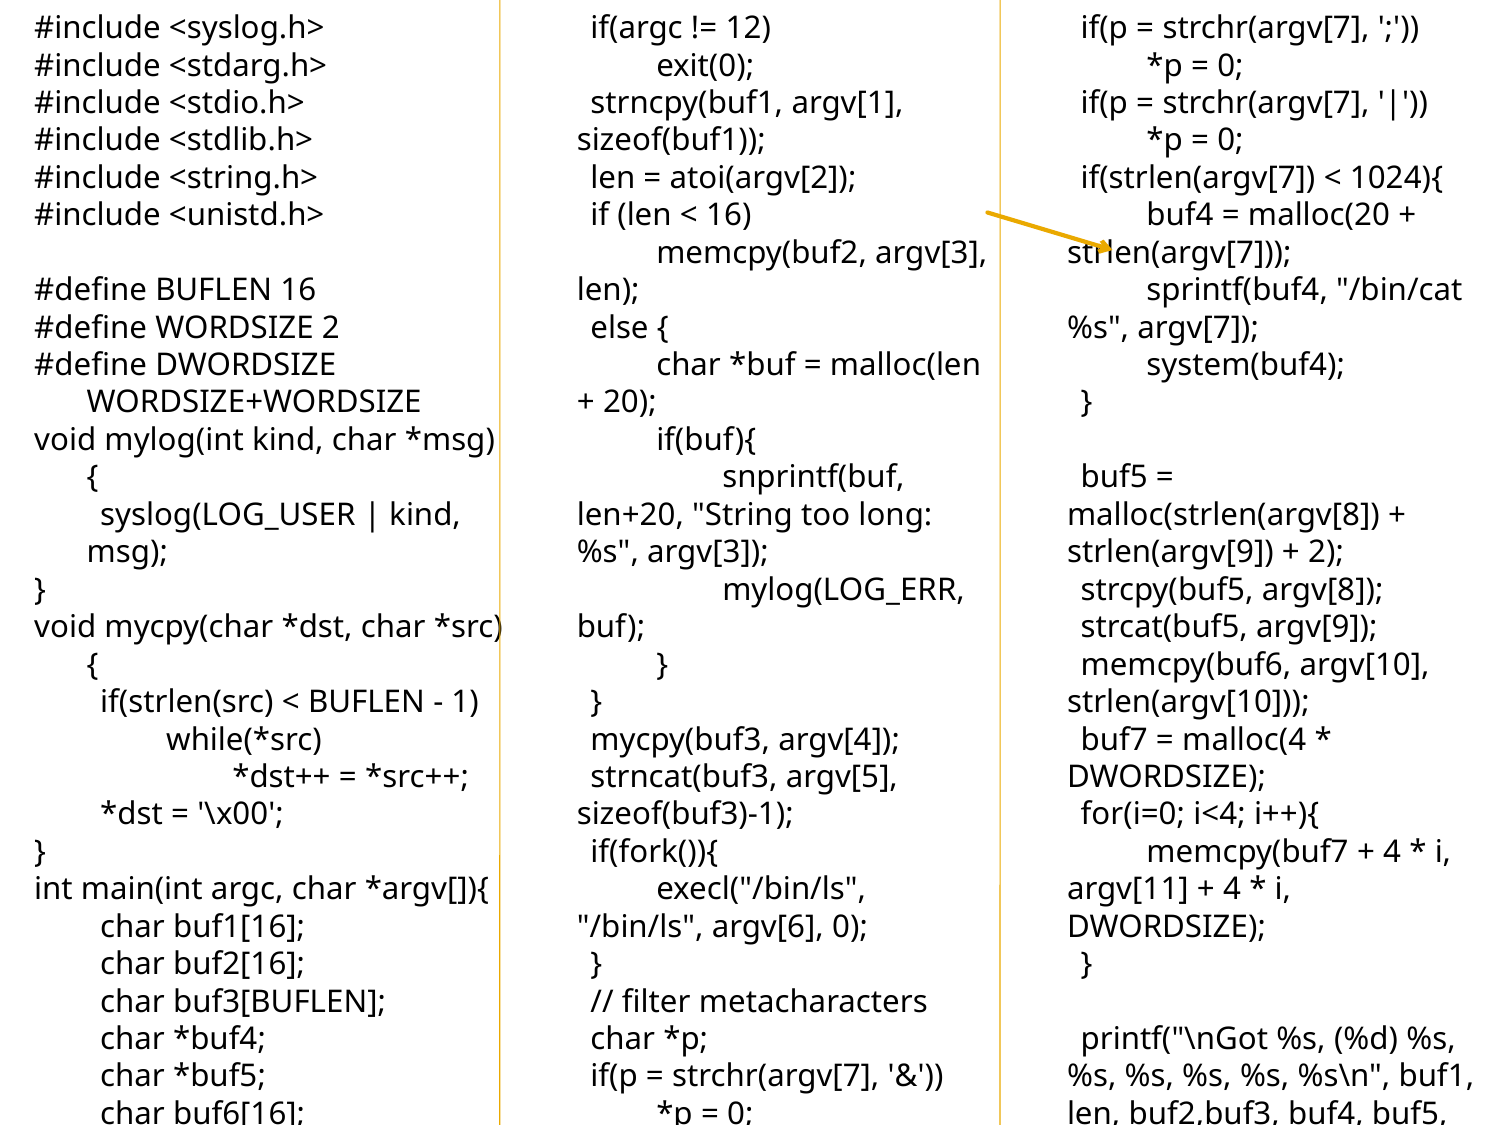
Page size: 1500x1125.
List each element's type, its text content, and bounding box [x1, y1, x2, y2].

text_box #include <syslog.h> #include <stdarg.h> #include <stdio.h> #include <stdlib.h> #include <string.h> #include <unistd.h> #define BUFLEN 16 #define WORDSIZE 2 #define DWORDSIZE WORDSIZE+WORDSIZE void mylog(int kind, char *msg){ syslog(LOG_USER | kind, msg); } void mycpy(char *dst, char *src){ if(strlen(src) < BUFLEN - 1) while(*src) *dst++ = *src++; *dst = '\x00'; } int main(int argc, char *argv[]){ char buf1[16]; char buf2[16]; char buf3[BUFLEN]; char *buf4; char *buf5; char buf6[16]; char *buf7; int i, len; if(argc != 12) exit(0); strncpy(buf1, argv[1], sizeof(buf1)); len = atoi(argv[2]); if (len < 16) memcpy(buf2, argv[3], len); else { char *buf = malloc(len + 20); if(buf){ snprintf(buf, len+20, "String too long: %s", argv[3]); mylog(LOG_ERR, buf); } } mycpy(buf3, argv[4]); strncat(buf3, argv[5], sizeof(buf3)-1); if(fork()){ execl("/bin/ls", "/bin/ls", argv[6], 0); } // filter metacharacters char *p; if(p = strchr(argv[7], '&')) *p = 0; if(p = strchr(argv[7], '`')) *p = 0; if(p = strchr(argv[7], ';')) *p = 0; if(p = strchr(argv[7], '|')) *p = 0; if(strlen(argv[7]) < 1024){ buf4 = malloc(20 + strlen(argv[7])); sprintf(buf4, "/bin/cat %s", argv[7]); system(buf4); } buf5 = malloc(strlen(argv[8]) + strlen(argv[9]) + 2); strcpy(buf5, argv[8]); strcat(buf5, argv[9]); memcpy(buf6, argv[10], strlen(argv[10])); buf7 = malloc(4 * DWORDSIZE); for(i=0; i<4; i++){ memcpy(buf7 + 4 * i, argv[11] + 4 * i, DWORDSIZE); } printf("\nGot %s, (%d) %s, %s, %s, %s, %s, %s\n", buf1, len, buf2,buf3, buf4, buf5, buf6, buf7); } [0, 0, 499, 561]
text_box #include <syslog.h> #include <stdarg.h> #include <stdio.h> #include <stdlib.h> #include <string.h> #include <unistd.h> #define BUFLEN 16 #define WORDSIZE 2 #define DWORDSIZE WORDSIZE+WORDSIZE void mylog(int kind, char *msg){ syslog(LOG_USER | kind, msg); } void mycpy(char *dst, char *src){ if(strlen(src) < BUFLEN - 1) while(*src) *dst++ = *src++; *dst = '\x00'; } int main(int argc, char *argv[]){ char buf1[16]; char buf2[16]; char buf3[BUFLEN]; char *buf4; char *buf5; char buf6[16]; char *buf7; int i, len; if(argc != 12) exit(0); strncpy(buf1, argv[1], sizeof(buf1)); len = atoi(argv[2]); if (len < 16) memcpy(buf2, argv[3], len); else { char *buf = malloc(len + 20); if(buf){ snprintf(buf, len+20, "String too long: %s", argv[3]); mylog(LOG_ERR, buf); } } mycpy(buf3, argv[4]); strncat(buf3, argv[5], sizeof(buf3)-1); if(fork()){ execl("/bin/ls", "/bin/ls", argv[6], 0); } // filter metacharacters char *p; if(p = strchr(argv[7], '&')) *p = 0; if(p = strchr(argv[7], '`')) *p = 0; if(p = strchr(argv[7], ';')) *p = 0; if(p = strchr(argv[7], '|')) *p = 0; if(strlen(argv[7]) < 1024){ buf4 = malloc(20 + strlen(argv[7])); sprintf(buf4, "/bin/cat %s", argv[7]); system(buf4); } buf5 = malloc(strlen(argv[8]) + strlen(argv[9]) + 2); strcpy(buf5, argv[8]); strcat(buf5, argv[9]); memcpy(buf6, argv[10], strlen(argv[10])); buf7 = malloc(4 * DWORDSIZE); for(i=0; i<4; i++){ memcpy(buf7 + 4 * i, argv[11] + 4 * i, DWORDSIZE); } printf("\nGot %s, (%d) %s, %s, %s, %s, %s, %s\n", buf1, len, buf2,buf3, buf4, buf5, buf6, buf7); } [501, 572, 999, 1125]
text_box #include <syslog.h> #include <stdarg.h> #include <stdio.h> #include <stdlib.h> #include <string.h> #include <unistd.h> #define BUFLEN 16 #define WORDSIZE 2 #define DWORDSIZE WORDSIZE+WORDSIZE void mylog(int kind, char *msg){ syslog(LOG_USER | kind, msg); } void mycpy(char *dst, char *src){ if(strlen(src) < BUFLEN - 1) while(*src) *dst++ = *src++; *dst = '\x00'; } int main(int argc, char *argv[]){ char buf1[16]; char buf2[16]; char buf3[BUFLEN]; char *buf4; char *buf5; char buf6[16]; char *buf7; int i, len; if(argc != 12) exit(0); strncpy(buf1, argv[1], sizeof(buf1)); len = atoi(argv[2]); if (len < 16) memcpy(buf2, argv[3], len); else { char *buf = malloc(len + 20); if(buf){ snprintf(buf, len+20, "String too long: %s", argv[3]); mylog(LOG_ERR, buf); } } mycpy(buf3, argv[4]); strncat(buf3, argv[5], sizeof(buf3)-1); if(fork()){ execl("/bin/ls", "/bin/ls", argv[6], 0); } // filter metacharacters char *p; if(p = strchr(argv[7], '&')) *p = 0; if(p = strchr(argv[7], '`')) *p = 0; if(p = strchr(argv[7], ';')) *p = 0; if(p = strchr(argv[7], '|')) *p = 0; if(strlen(argv[7]) < 1024){ buf4 = malloc(20 + strlen(argv[7])); sprintf(buf4, "/bin/cat %s", argv[7]); system(buf4); } buf5 = malloc(strlen(argv[8]) + strlen(argv[9]) + 2); strcpy(buf5, argv[8]); strcat(buf5, argv[9]); memcpy(buf6, argv[10], strlen(argv[10])); buf7 = malloc(4 * DWORDSIZE); for(i=0; i<4; i++){ memcpy(buf7 + 4 * i, argv[11] + 4 * i, DWORDSIZE); } printf("\nGot %s, (%d) %s, %s, %s, %s, %s, %s\n", buf1, len, buf2,buf3, buf4, buf5, buf6, buf7); } [0, 571, 499, 1125]
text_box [987, 212, 1113, 250]
text_box #include <syslog.h> #include <stdarg.h> #include <stdio.h> #include <stdlib.h> #include <string.h> #include <unistd.h> #define BUFLEN 16 #define WORDSIZE 2 #define DWORDSIZE WORDSIZE+WORDSIZE void mylog(int kind, char *msg){ syslog(LOG_USER | kind, msg); } void mycpy(char *dst, char *src){ if(strlen(src) < BUFLEN - 1) while(*src) *dst++ = *src++; *dst = '\x00'; } int main(int argc, char *argv[]){ char buf1[16]; char buf2[16]; char buf3[BUFLEN]; char *buf4; char *buf5; char buf6[16]; char *buf7; int i, len; if(argc != 12) exit(0); strncpy(buf1, argv[1], sizeof(buf1)); len = atoi(argv[2]); if (len < 16) memcpy(buf2, argv[3], len); else { char *buf = malloc(len + 20); if(buf){ snprintf(buf, len+20, "String too long: %s", argv[3]); mylog(LOG_ERR, buf); } } mycpy(buf3, argv[4]); strncat(buf3, argv[5], sizeof(buf3)-1); if(fork()){ execl("/bin/ls", "/bin/ls", argv[6], 0); } // filter metacharacters char *p; if(p = strchr(argv[7], '&')) *p = 0; if(p = strchr(argv[7], '`')) *p = 0; if(p = strchr(argv[7], ';')) *p = 0; if(p = strchr(argv[7], '|')) *p = 0; if(strlen(argv[7]) < 1024){ buf4 = malloc(20 + strlen(argv[7])); sprintf(buf4, "/bin/cat %s", argv[7]); system(buf4); } buf5 = malloc(strlen(argv[8]) + strlen(argv[9]) + 2); strcpy(buf5, argv[8]); strcat(buf5, argv[9]); memcpy(buf6, argv[10], strlen(argv[10])); buf7 = malloc(4 * DWORDSIZE); for(i=0; i<4; i++){ memcpy(buf7 + 4 * i, argv[11] + 4 * i, DWORDSIZE); } printf("\nGot %s, (%d) %s, %s, %s, %s, %s, %s\n", buf1, len, buf2,buf3, buf4, buf5, buf6, buf7); } [501, 0, 999, 560]
text_box #include <syslog.h> #include <stdarg.h> #include <stdio.h> #include <stdlib.h> #include <string.h> #include <unistd.h> #define BUFLEN 16 #define WORDSIZE 2 #define DWORDSIZE WORDSIZE+WORDSIZE void mylog(int kind, char *msg){ syslog(LOG_USER | kind, msg); } void mycpy(char *dst, char *src){ if(strlen(src) < BUFLEN - 1) while(*src) *dst++ = *src++; *dst = '\x00'; } int main(int argc, char *argv[]){ char buf1[16]; char buf2[16]; char buf3[BUFLEN]; char *buf4; char *buf5; char buf6[16]; char *buf7; int i, len; if(argc != 12) exit(0); strncpy(buf1, argv[1], sizeof(buf1)); len = atoi(argv[2]); if (len < 16) memcpy(buf2, argv[3], len); else { char *buf = malloc(len + 20); if(buf){ snprintf(buf, len+20, "String too long: %s", argv[3]); mylog(LOG_ERR, buf); } } mycpy(buf3, argv[4]); strncat(buf3, argv[5], sizeof(buf3)-1); if(fork()){ execl("/bin/ls", "/bin/ls", argv[6], 0); } // filter metacharacters char *p; if(p = strchr(argv[7], '&')) *p = 0; if(p = strchr(argv[7], '`')) *p = 0; if(p = strchr(argv[7], ';')) *p = 0; if(p = strchr(argv[7], '|')) *p = 0; if(strlen(argv[7]) < 1024){ buf4 = malloc(20 + strlen(argv[7])); sprintf(buf4, "/bin/cat %s", argv[7]); system(buf4); } buf5 = malloc(strlen(argv[8]) + strlen(argv[9]) + 2); strcpy(buf5, argv[8]); strcat(buf5, argv[9]); memcpy(buf6, argv[10], strlen(argv[10])); buf7 = malloc(4 * DWORDSIZE); for(i=0; i<4; i++){ memcpy(buf7 + 4 * i, argv[11] + 4 * i, DWORDSIZE); } printf("\nGot %s, (%d) %s, %s, %s, %s, %s, %s\n", buf1, len, buf2,buf3, buf4, buf5, buf6, buf7); } [1001, 0, 1500, 561]
text_box #include <syslog.h> #include <stdarg.h> #include <stdio.h> #include <stdlib.h> #include <string.h> #include <unistd.h> #define BUFLEN 16 #define WORDSIZE 2 #define DWORDSIZE WORDSIZE+WORDSIZE void mylog(int kind, char *msg){ syslog(LOG_USER | kind, msg); } void mycpy(char *dst, char *src){ if(strlen(src) < BUFLEN - 1) while(*src) *dst++ = *src++; *dst = '\x00'; } int main(int argc, char *argv[]){ char buf1[16]; char buf2[16]; char buf3[BUFLEN]; char *buf4; char *buf5; char buf6[16]; char *buf7; int i, len; if(argc != 12) exit(0); strncpy(buf1, argv[1], sizeof(buf1)); len = atoi(argv[2]); if (len < 16) memcpy(buf2, argv[3], len); else { char *buf = malloc(len + 20); if(buf){ snprintf(buf, len+20, "String too long: %s", argv[3]); mylog(LOG_ERR, buf); } } mycpy(buf3, argv[4]); strncat(buf3, argv[5], sizeof(buf3)-1); if(fork()){ execl("/bin/ls", "/bin/ls", argv[6], 0); } // filter metacharacters char *p; if(p = strchr(argv[7], '&')) *p = 0; if(p = strchr(argv[7], '`')) *p = 0; if(p = strchr(argv[7], ';')) *p = 0; if(p = strchr(argv[7], '|')) *p = 0; if(strlen(argv[7]) < 1024){ buf4 = malloc(20 + strlen(argv[7])); sprintf(buf4, "/bin/cat %s", argv[7]); system(buf4); } buf5 = malloc(strlen(argv[8]) + strlen(argv[9]) + 2); strcpy(buf5, argv[8]); strcat(buf5, argv[9]); memcpy(buf6, argv[10], strlen(argv[10])); buf7 = malloc(4 * DWORDSIZE); for(i=0; i<4; i++){ memcpy(buf7 + 4 * i, argv[11] + 4 * i, DWORDSIZE); } printf("\nGot %s, (%d) %s, %s, %s, %s, %s, %s\n", buf1, len, buf2,buf3, buf4, buf5, buf6, buf7); } [1001, 571, 1500, 1125]
